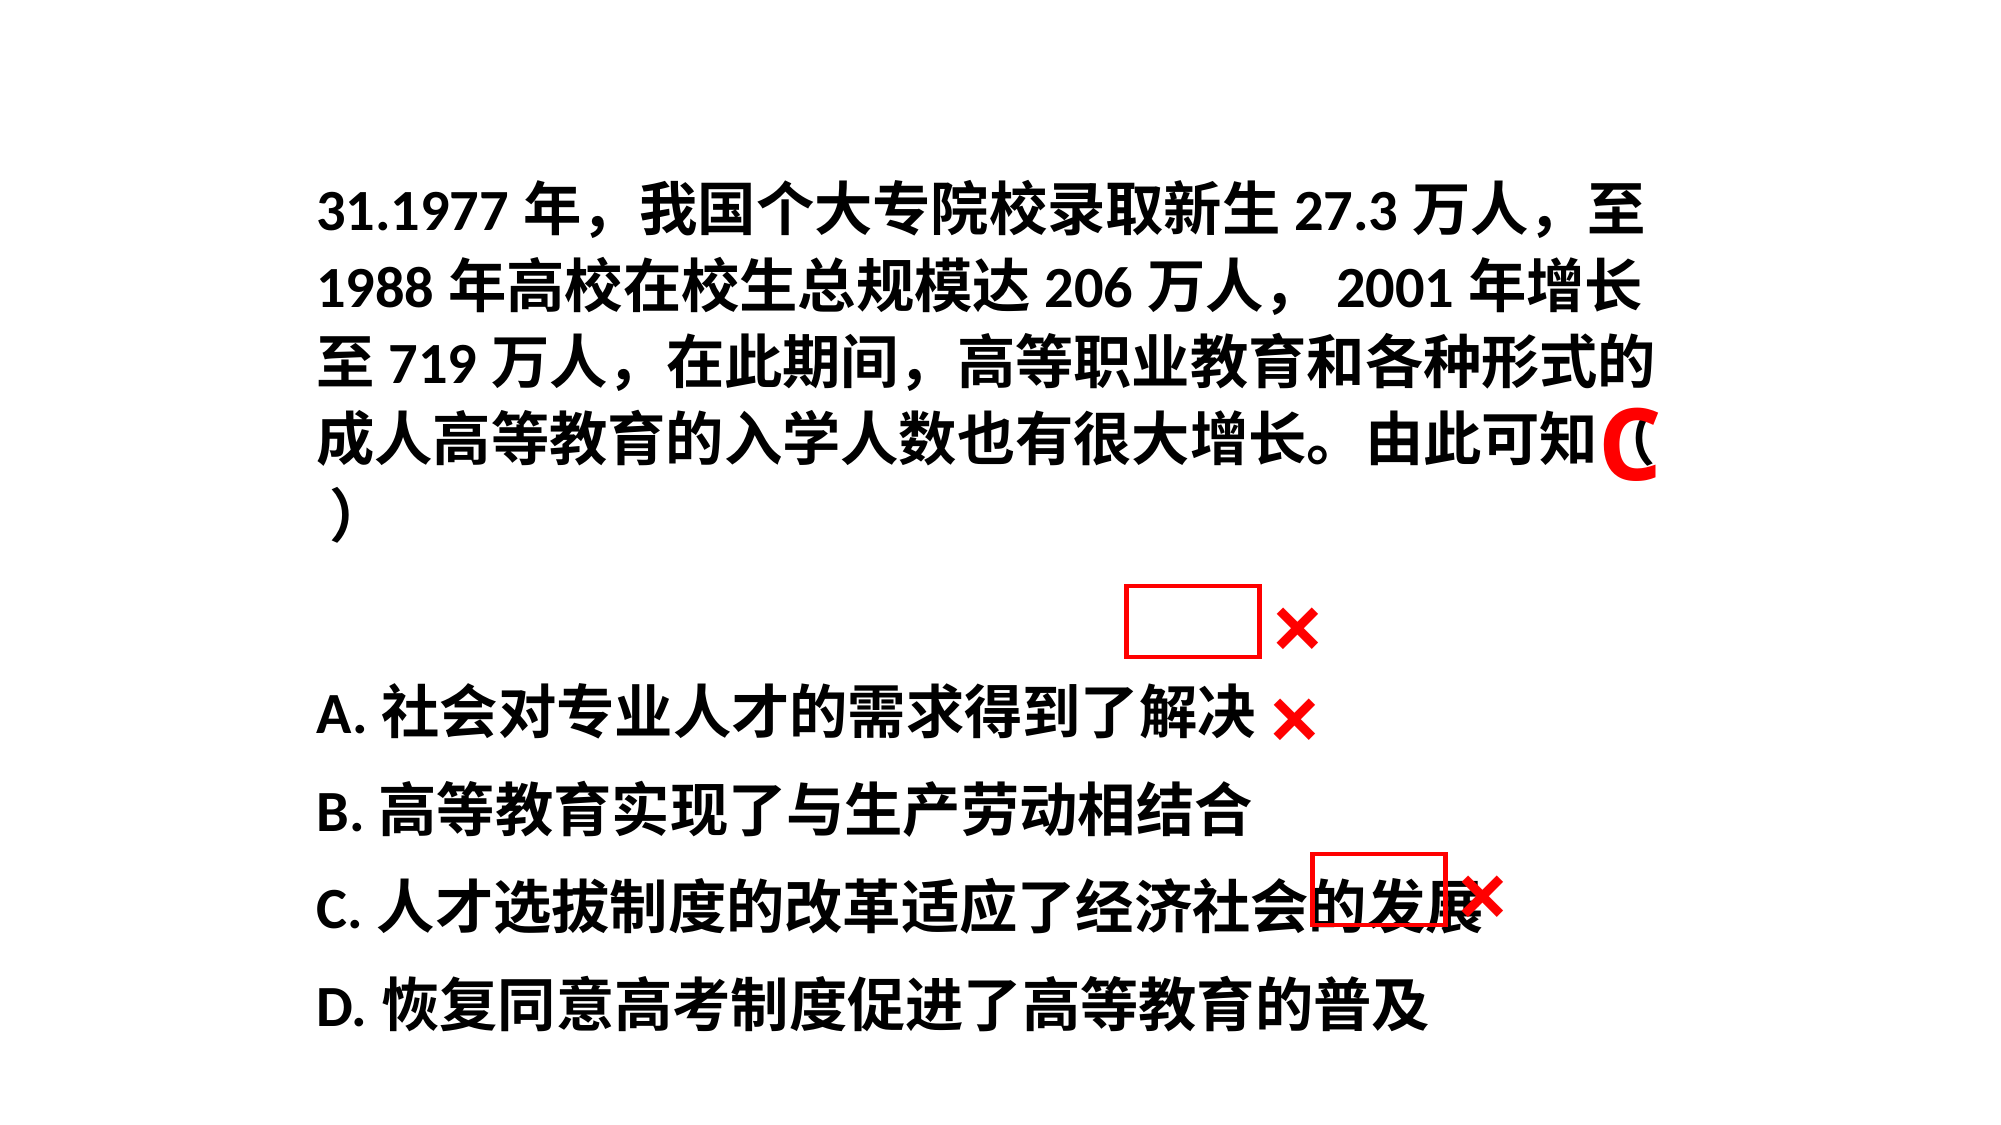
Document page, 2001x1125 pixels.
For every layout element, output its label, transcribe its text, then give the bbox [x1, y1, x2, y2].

text_box × [1255, 657, 1334, 772]
text_box C [1583, 373, 1677, 509]
text_box × [1444, 833, 1523, 949]
text_box × [1258, 565, 1337, 681]
text_box [1126, 585, 1261, 658]
list 31.1977年，我国个大专院校录取新生27.3万人，至1988年高校在校生总规模达206万人，2001年增长至719万人，在此期间，高等职业教育和各种形式的成人高等教育的入学人数也有很大增长。由此可知（ ） A.社会对专业人才的需求得到了解决 B.高等教育实现了与生产劳动相结合 C.人才选拔制度的改革适应了经济社会的发展 D.恢复同意高考制度促进了高等教育的普及 [301, 157, 1715, 992]
text_box [1311, 853, 1447, 926]
